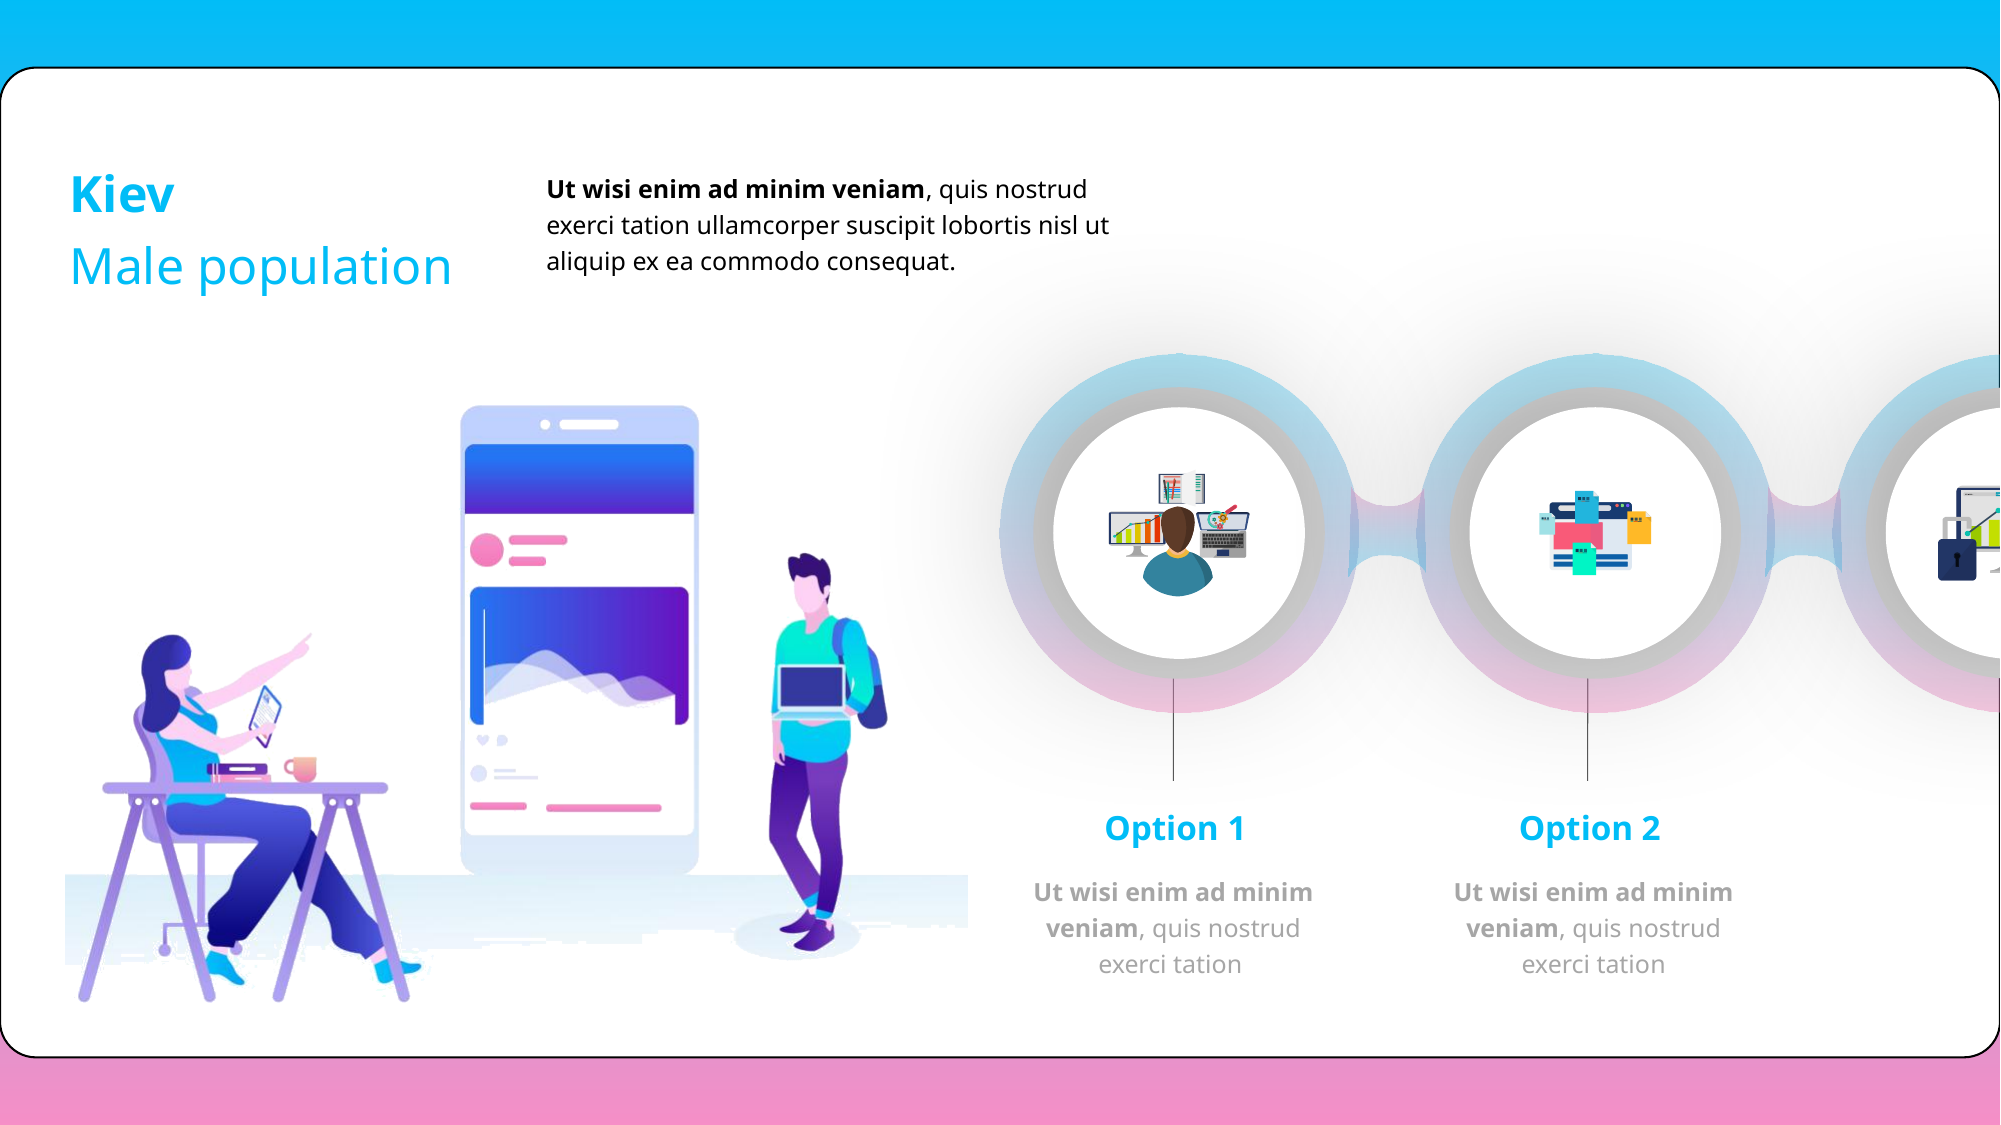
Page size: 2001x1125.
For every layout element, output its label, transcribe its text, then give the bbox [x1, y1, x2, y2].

text_box Ut wisi enim ad minim veniam, quis nostrud exerci tation ullamcorper suscipit lobortis nisl ut aliquip ex ea commodo consequat. [531, 160, 1136, 283]
text_box [0, 66, 2000, 1059]
text_box Ut wisi enim ad minim veniam, quis nostrud exerci tation [1422, 862, 1765, 986]
text_box Option 2 [1440, 791, 1740, 855]
text_box Ut wisi enim ad minim veniam, quis nostrud exerci tation [1002, 862, 1345, 986]
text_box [999, 353, 2000, 713]
picture [65, 372, 968, 1017]
text_box Kiev Male population [55, 142, 622, 302]
text_box Option 1 [1026, 791, 1325, 855]
